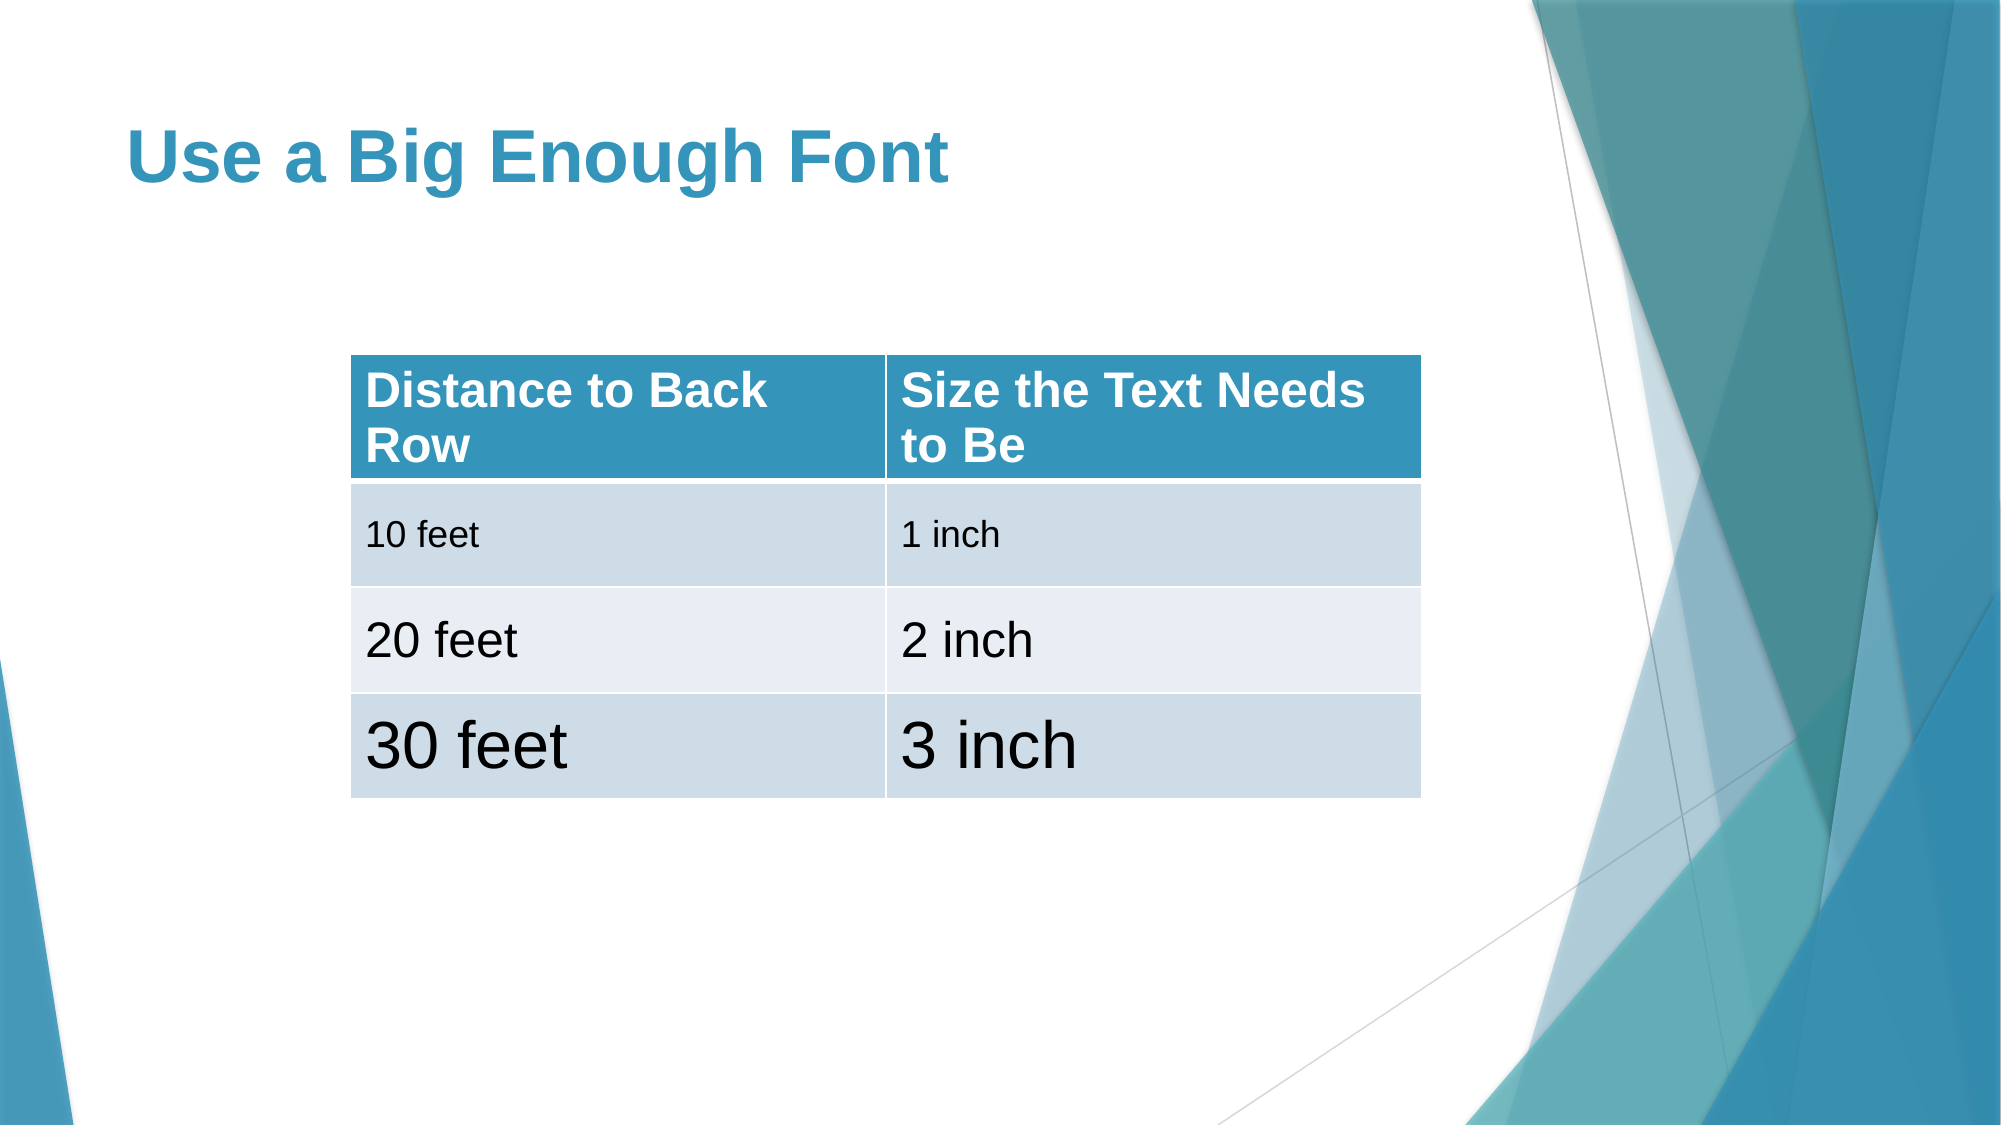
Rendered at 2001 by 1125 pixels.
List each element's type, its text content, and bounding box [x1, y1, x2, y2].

table_cell 20 feet [351, 588, 885, 692]
table_cell 1 inch [887, 484, 1421, 586]
table_header Distance to Back Row [351, 355, 885, 478]
title Use a Big Enough Font [111, 99, 1753, 317]
table_header Size the Text Needs to Be [887, 355, 1421, 478]
table_cell 3 inch [887, 694, 1421, 798]
table_cell 10 feet [351, 484, 885, 586]
table_cell 30 feet [351, 694, 885, 798]
table_cell 2 inch [887, 588, 1421, 692]
